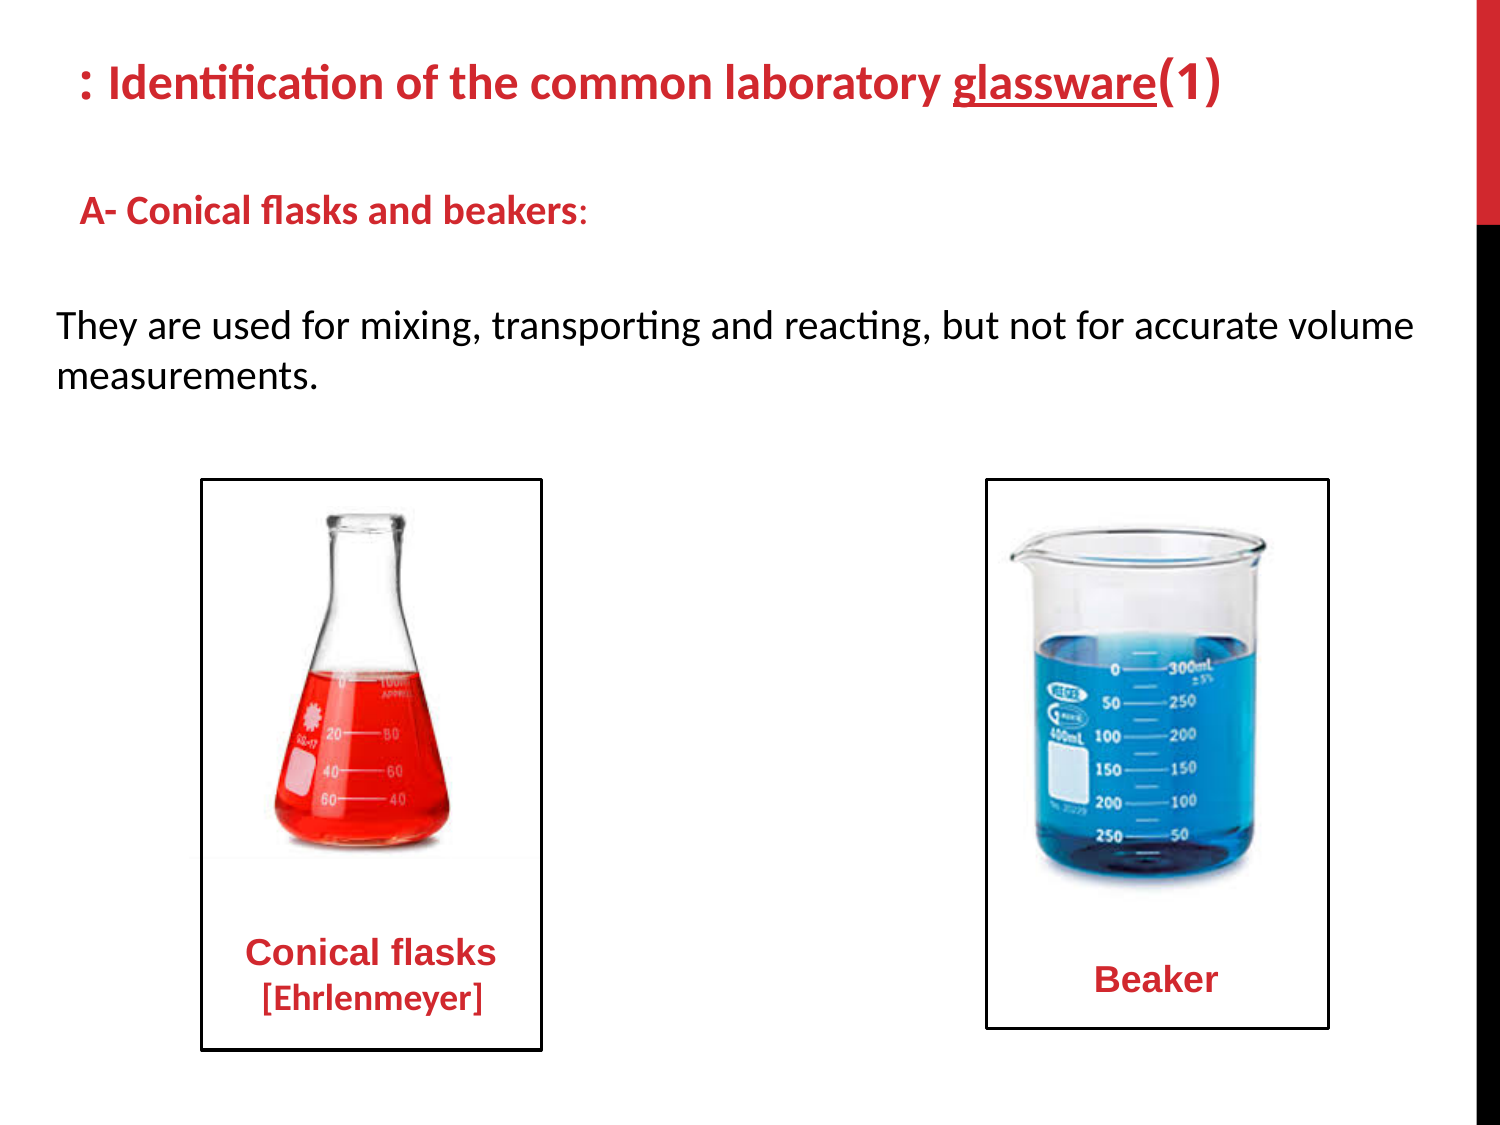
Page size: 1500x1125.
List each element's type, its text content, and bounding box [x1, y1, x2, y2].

text_box (1)Identification of the common laboratory glassware : [63, 42, 1239, 118]
picture [189, 506, 542, 859]
text_box [984, 477, 1331, 1031]
text_box [199, 865, 544, 1052]
text_box A- Conical flasks and beakers: [64, 175, 892, 240]
picture [985, 500, 1293, 905]
text_box [199, 477, 544, 502]
text_box They are used for mixing, transporting and reacting, but not for accurate volume measurements. [41, 290, 1471, 406]
